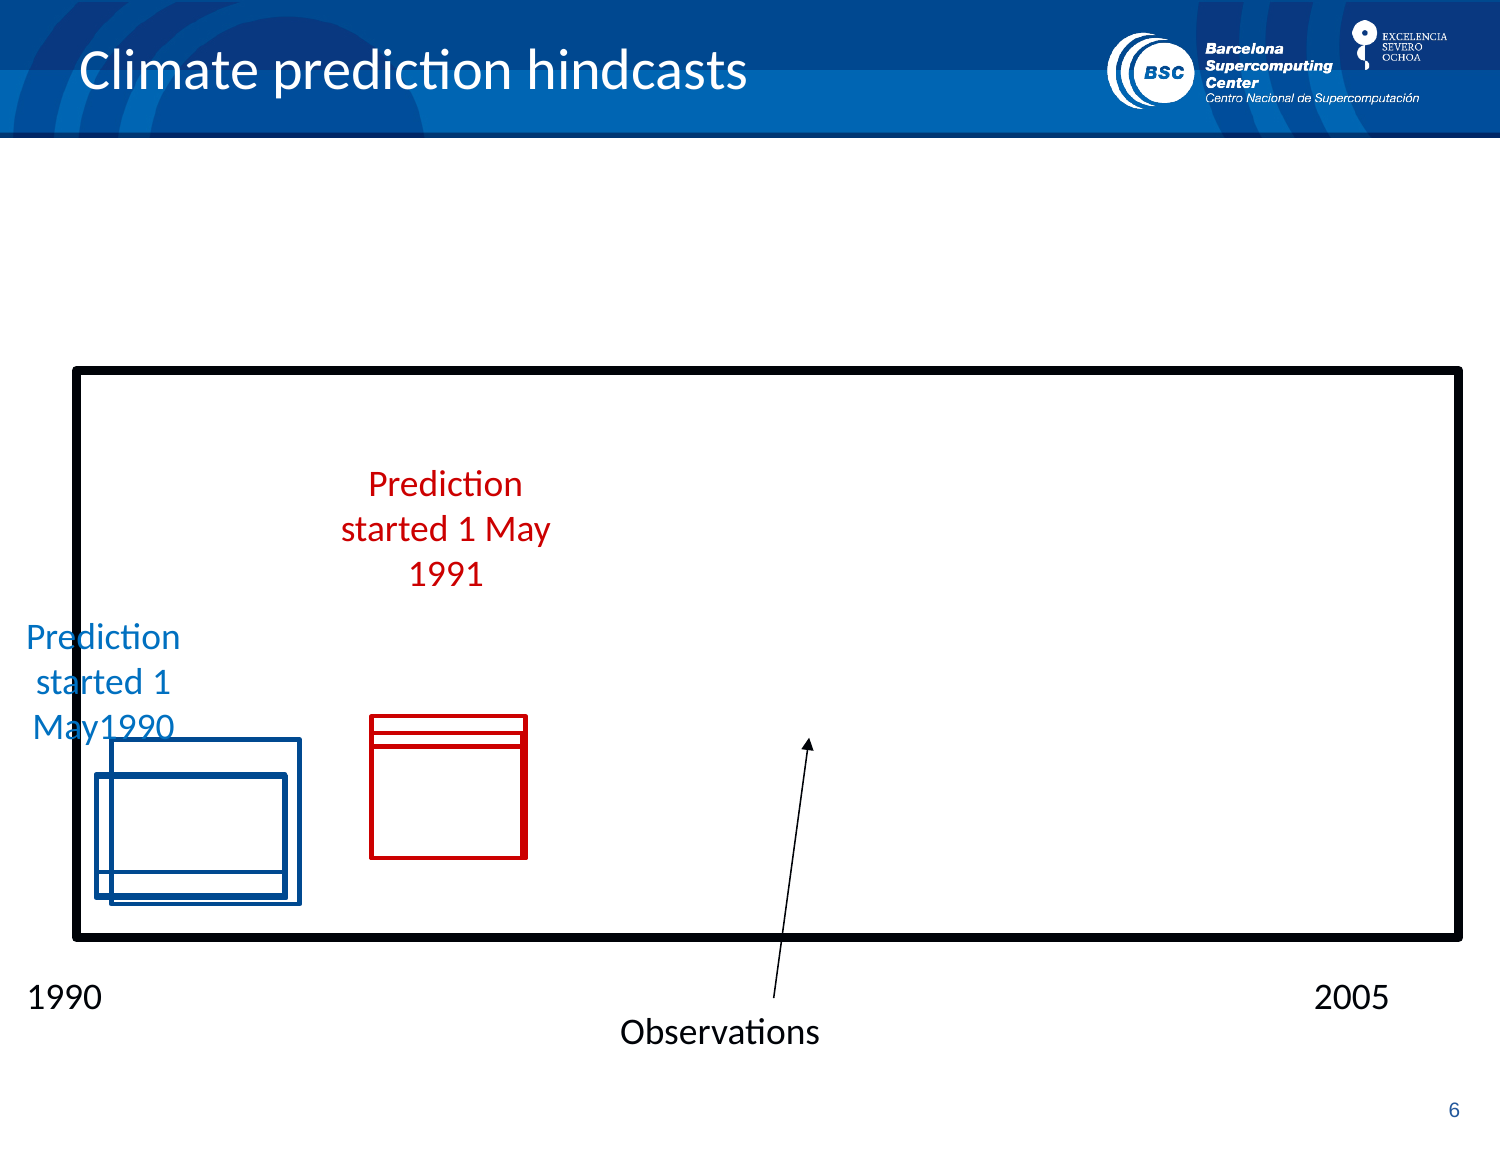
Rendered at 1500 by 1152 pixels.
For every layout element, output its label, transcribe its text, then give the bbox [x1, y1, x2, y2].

text_box [76, 370, 1459, 938]
text_box [371, 716, 526, 746]
text_box Climate prediction hindcasts [65, 23, 1081, 138]
text_box [96, 776, 287, 898]
text_box Prediction started 1 May 1991 [319, 451, 573, 602]
text_box 2005 [1290, 964, 1444, 1025]
text_box [773, 737, 814, 999]
text_box 1990 [2, 964, 157, 1025]
text_box Prediction started 1 May1990 [6, 604, 201, 755]
text_box [371, 733, 523, 859]
text_box [111, 739, 300, 905]
text_box Observations [605, 999, 925, 1060]
picture [0, 0, 1500, 138]
